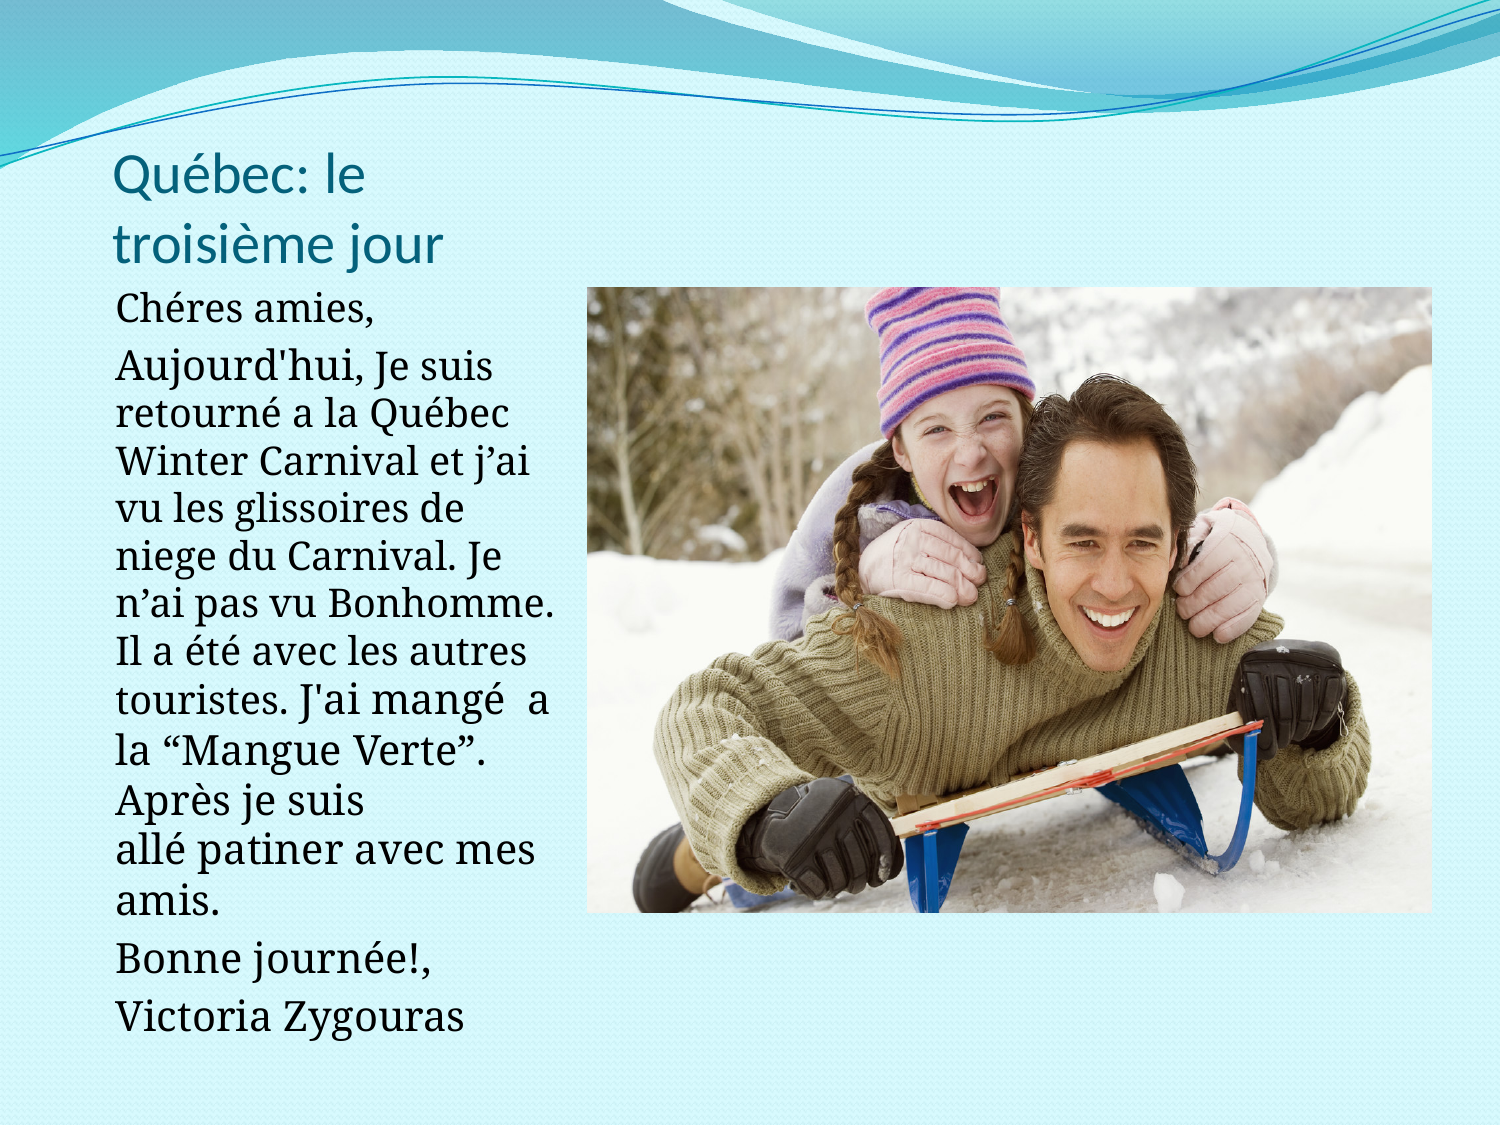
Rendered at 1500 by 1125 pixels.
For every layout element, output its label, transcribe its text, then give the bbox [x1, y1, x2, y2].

picture [587, 287, 1432, 913]
title Québec: le troisième jour [112, 84, 563, 274]
list Chéres amies, Aujourd'hui, Je suis retourné a la Québec Winter Carnival et j’ai vu les glissoires de niege du Carnival. Je n’ai pas vu Bonhomme. Il a été avec les autres touristes. J'ai mangé a la “Mangue Verte”. Après je suis allé patiner avec mes amis. Bonne journée!, Victoria Zygouras [112, 274, 563, 1026]
